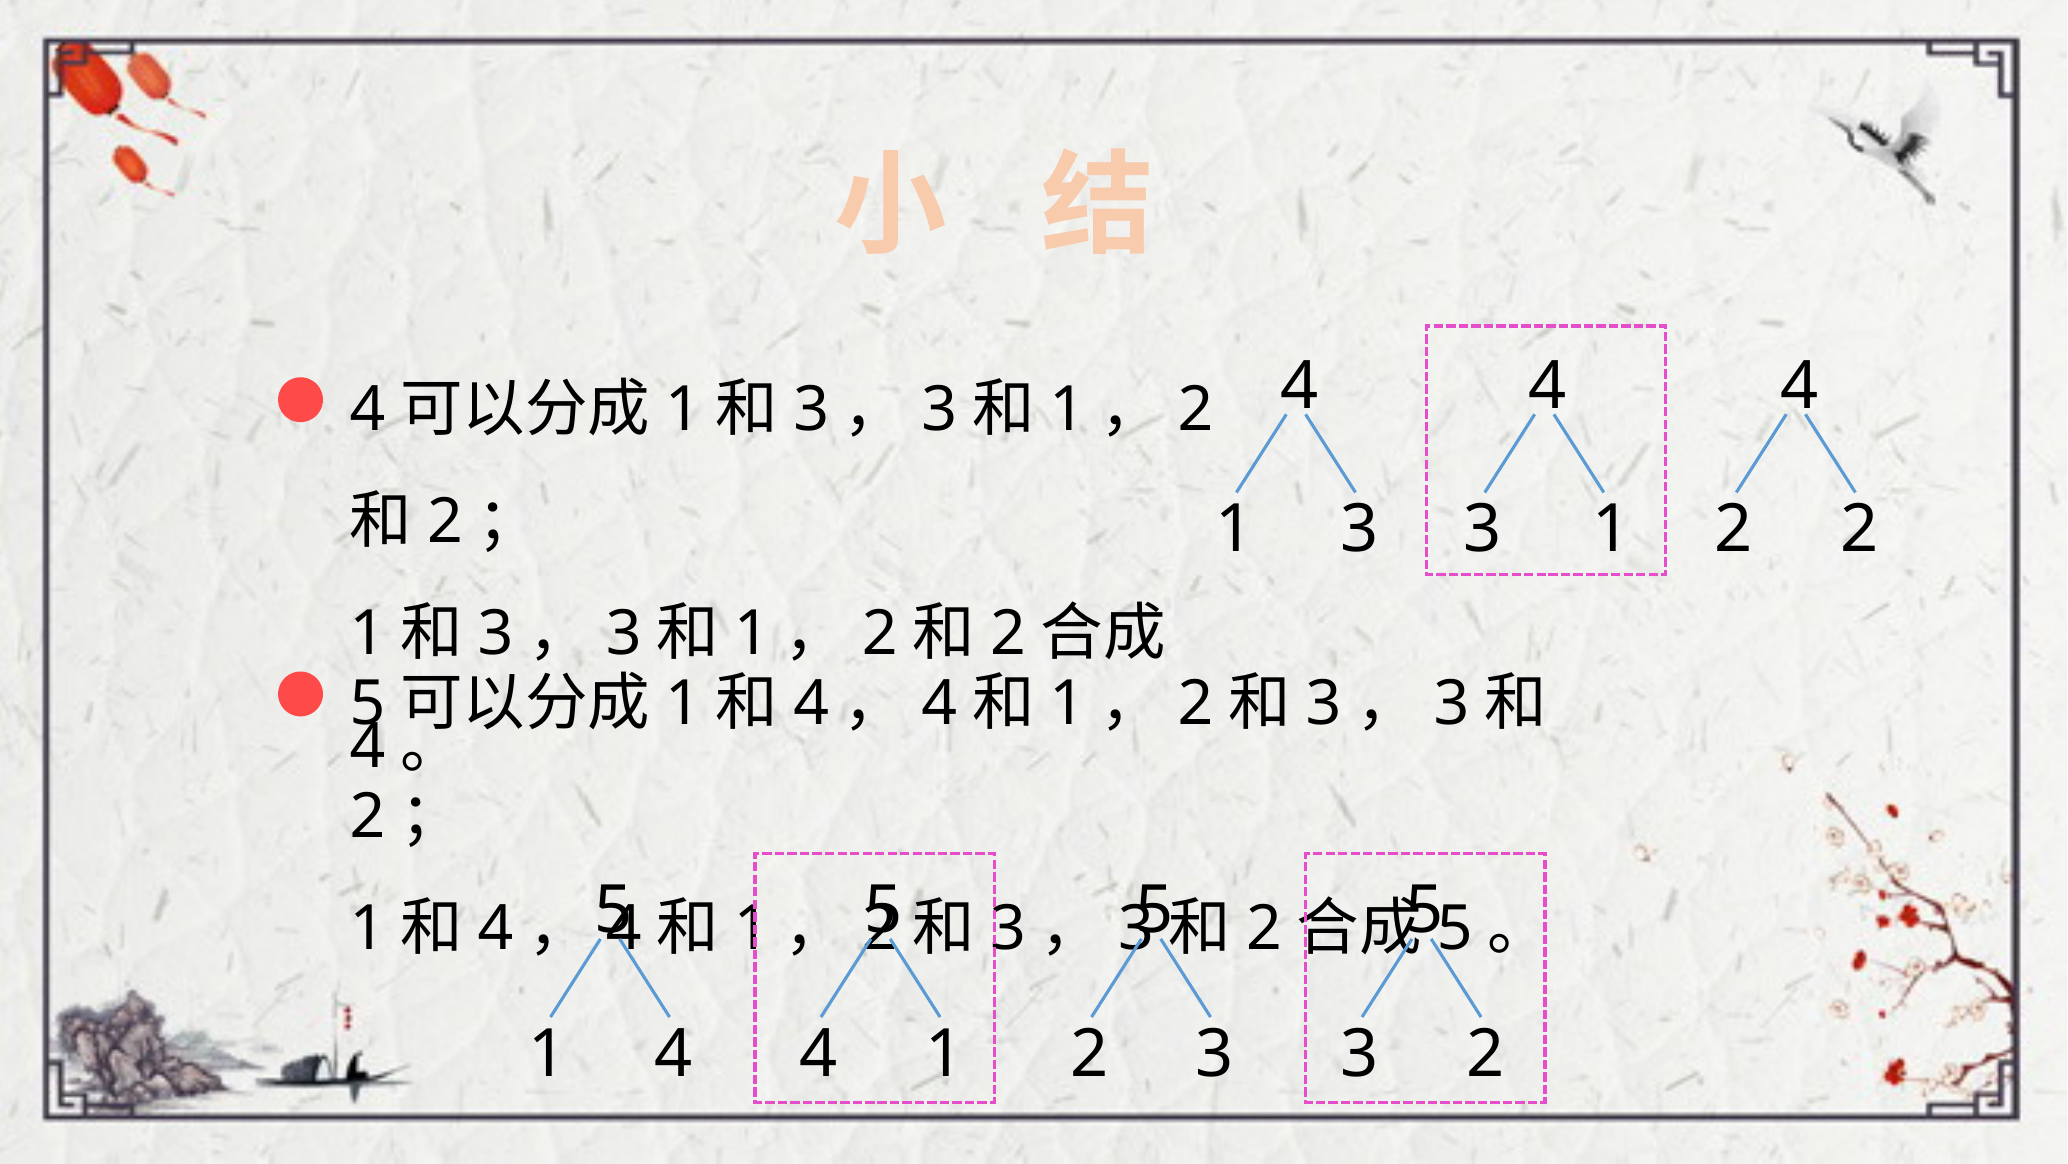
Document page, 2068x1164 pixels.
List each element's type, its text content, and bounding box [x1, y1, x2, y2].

text_box 5可以分成1和4，4和1，2和3，3和2； 1和4，4和1，2和3，3和2合成5。 [334, 617, 1591, 970]
picture [0, 0, 2068, 1164]
text_box [277, 376, 325, 424]
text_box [1200, 334, 1410, 574]
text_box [1700, 334, 1910, 574]
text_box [1305, 853, 1546, 1103]
text_box 小 结 [820, 124, 1169, 275]
text_box [277, 670, 325, 718]
text_box 4可以分成1和3，3和1，2和2； 1和3，3和1，2和2合成4。 [334, 322, 1239, 617]
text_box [754, 853, 995, 1103]
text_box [1426, 326, 1666, 575]
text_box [1055, 858, 1265, 1099]
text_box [514, 858, 724, 1099]
